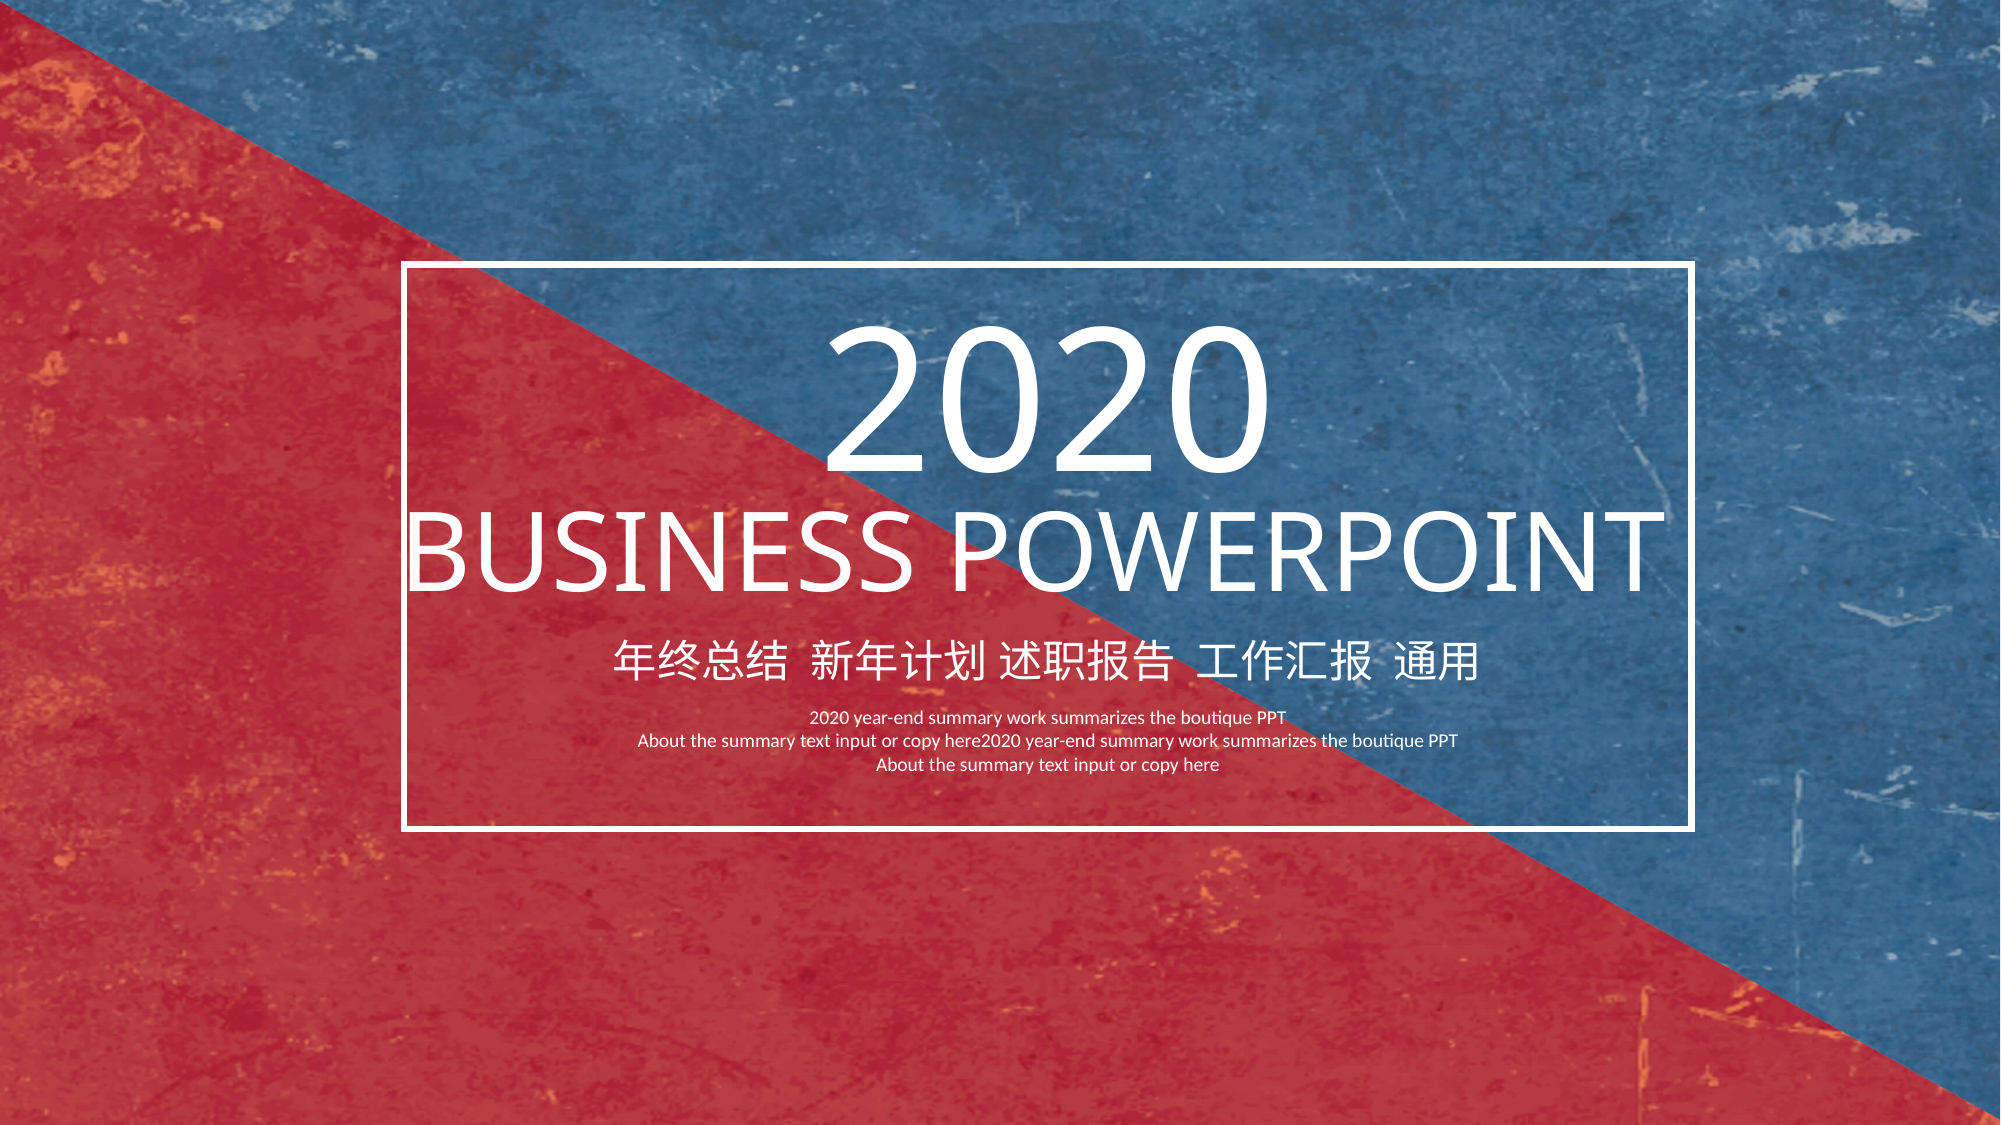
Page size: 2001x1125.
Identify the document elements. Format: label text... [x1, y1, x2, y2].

text_box BUSINESS POWERPOINT [379, 471, 1716, 624]
picture [0, 0, 2001, 1125]
text_box 2020 [672, 264, 1423, 520]
text_box 年终总结 新年计划 述职报告 工作汇报 通用 [597, 625, 1499, 694]
text_box [403, 624, 1693, 830]
text_box [403, 263, 1693, 471]
text_box 2020 year-end summary work summarizes the boutique PPT About the summary text input or copy here2020 year-end summary work summarizes the boutique PPT About the summary text input or copy here [622, 697, 1473, 783]
